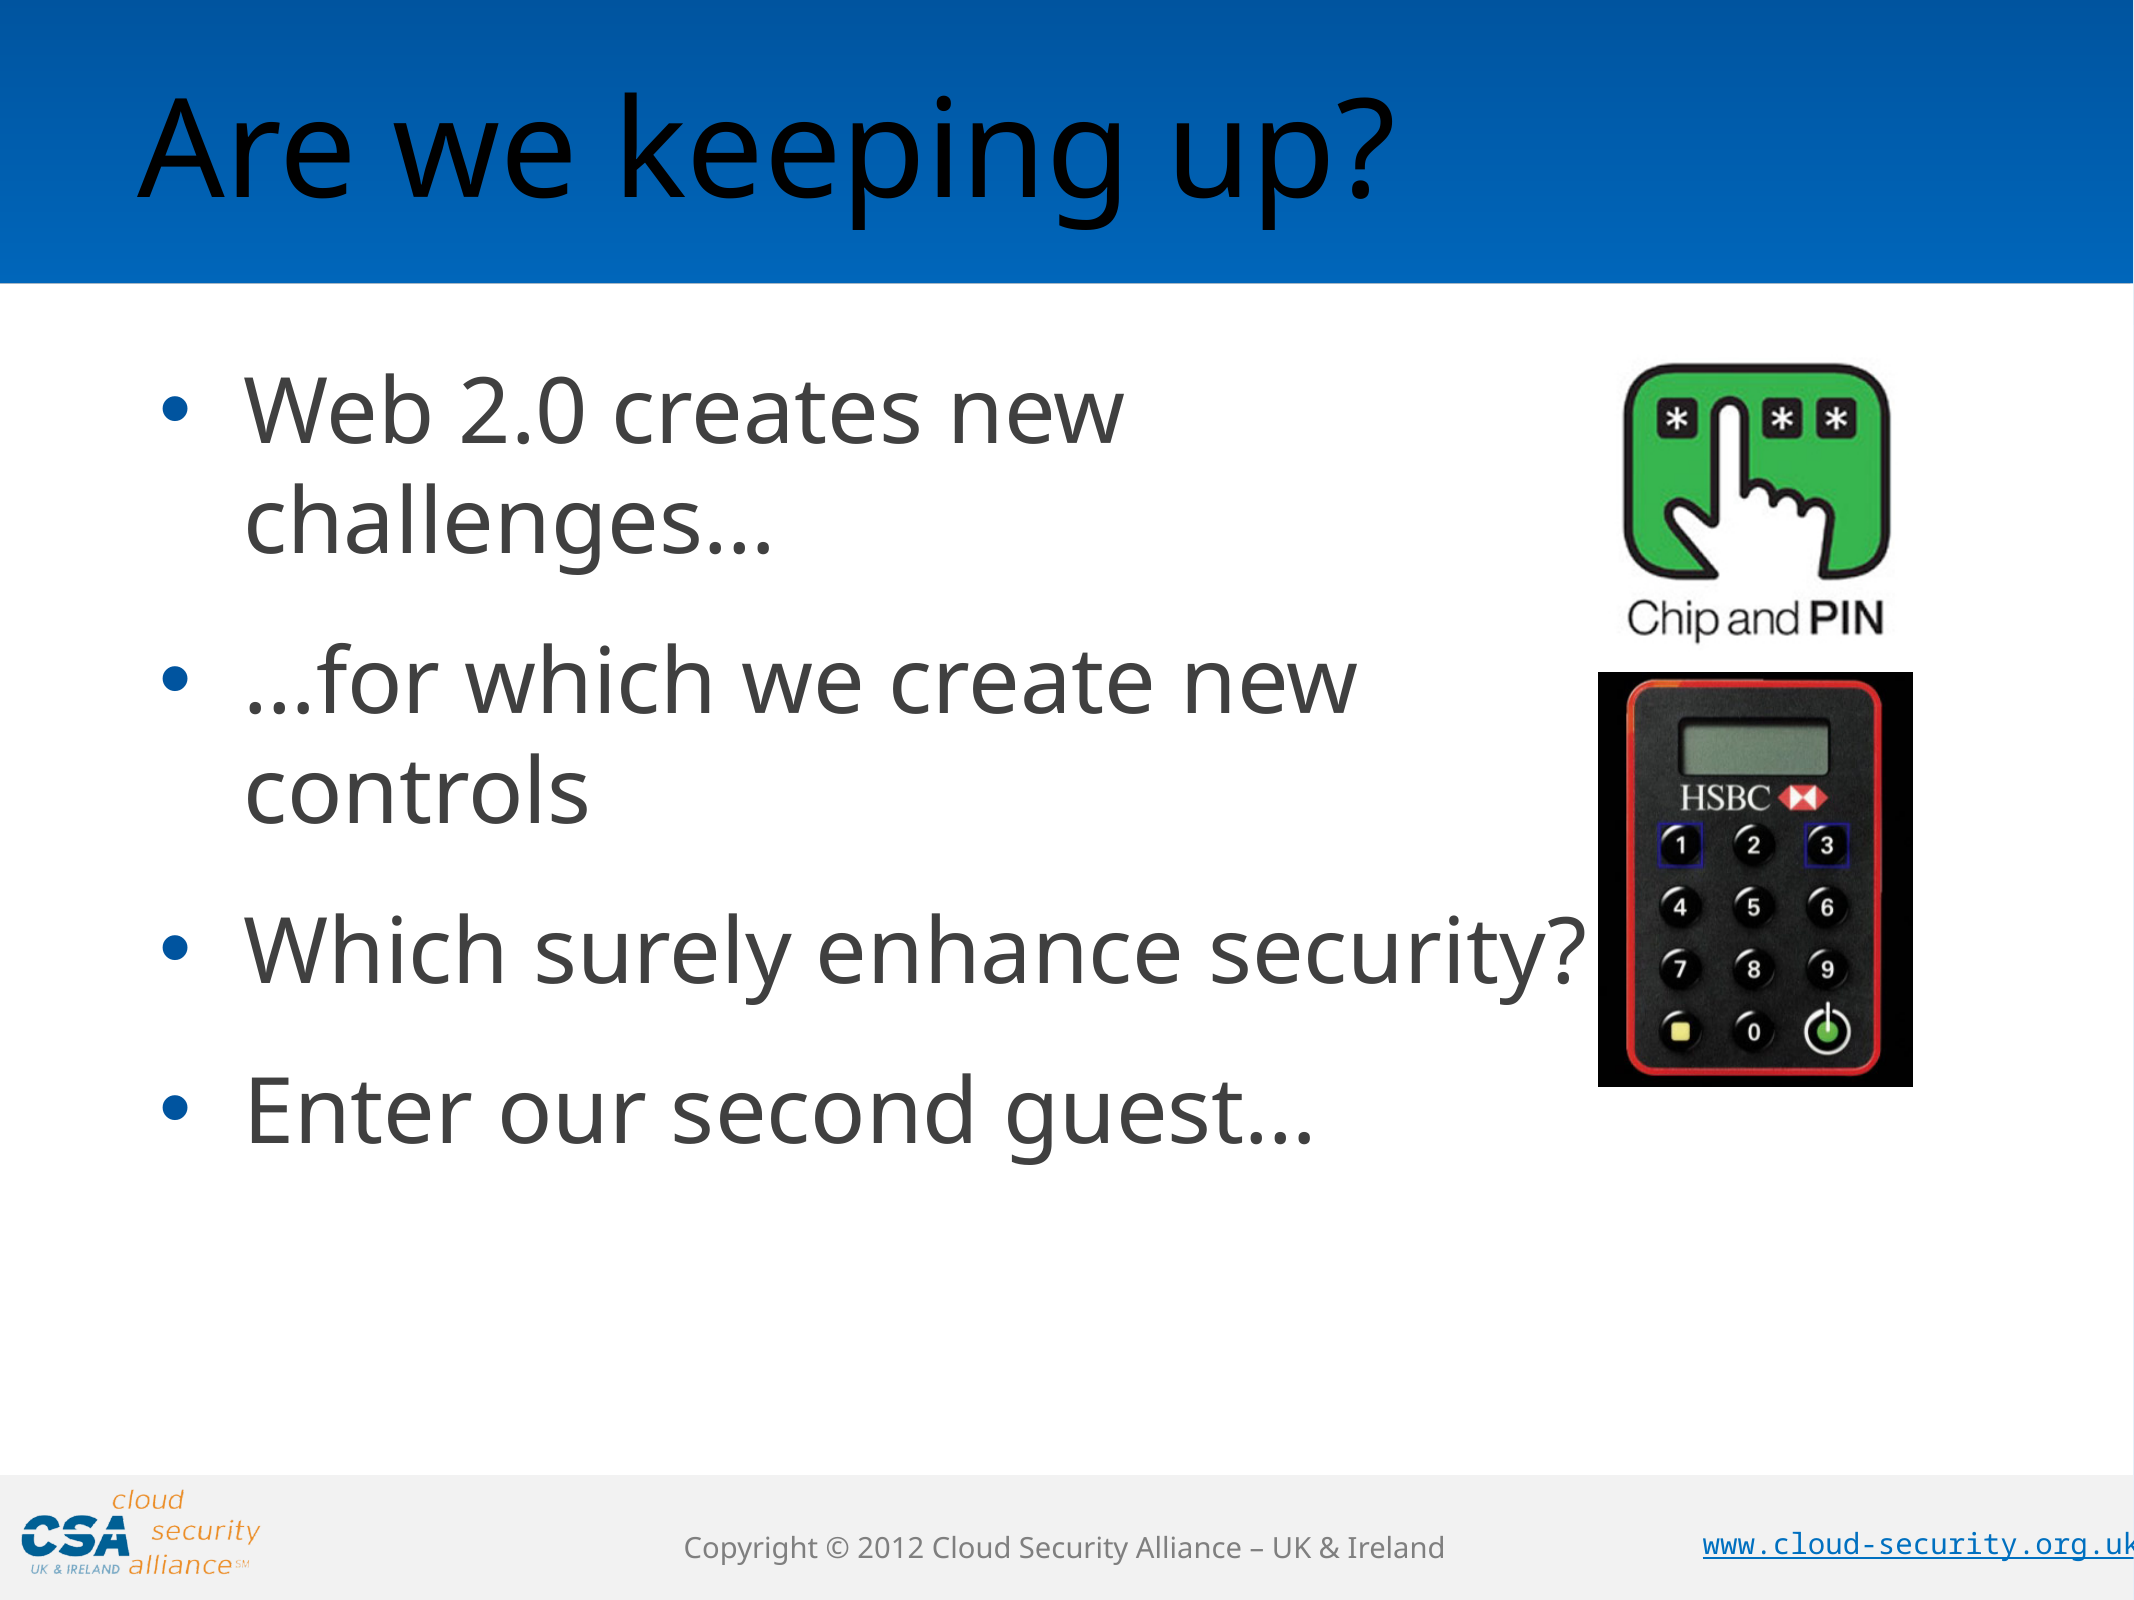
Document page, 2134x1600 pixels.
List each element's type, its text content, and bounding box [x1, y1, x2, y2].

picture [0, 1476, 279, 1600]
text_box Web 2.0 creates new challenges… …for which we create new controls Which surely enhance security? Enter our second guest… [151, 344, 1599, 1463]
picture [1400, 324, 2134, 1088]
title Are we keeping up? [128, 41, 2005, 245]
